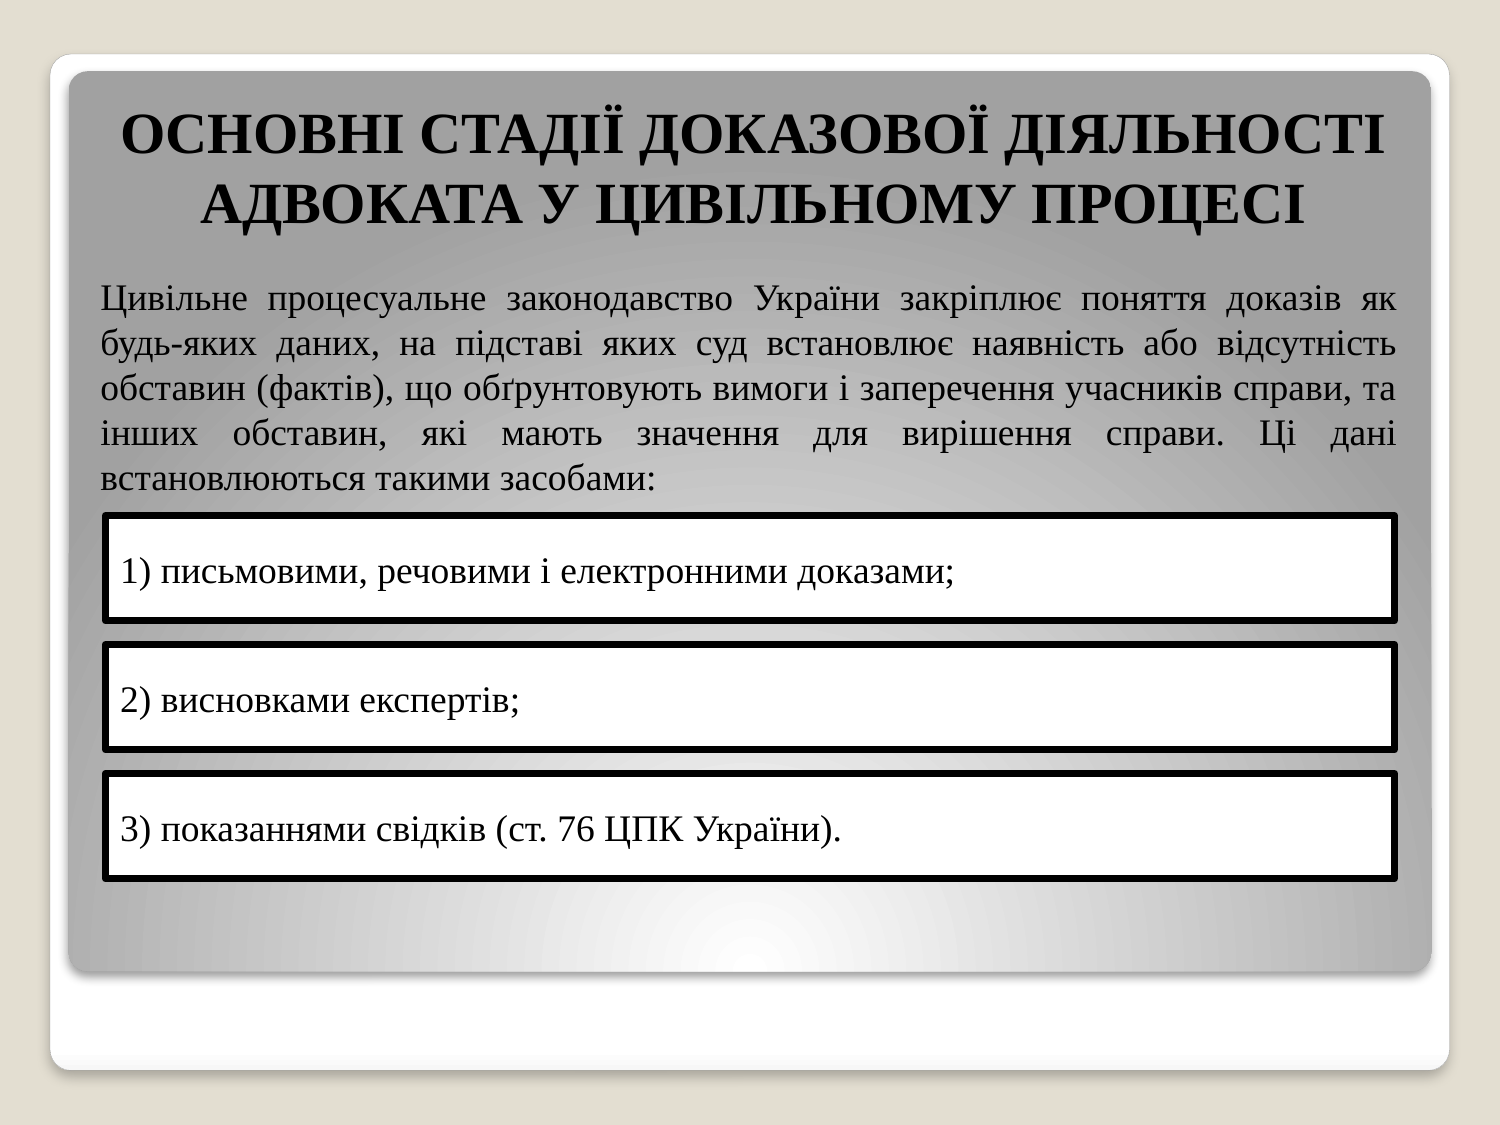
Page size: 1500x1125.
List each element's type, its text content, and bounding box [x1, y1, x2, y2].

text_box 3) показаннями свідків (ст. 76 ЦПК України). [102, 770, 1398, 882]
text_box 2) висновками експертів; [102, 641, 1398, 753]
title ОСНОВНІ СТАДІЇ ДОКАЗОВОЇ ДІЯЛЬНОСТІ АДВОКАТА У ЦИВІЛЬНОМУ ПРОЦЕСІ [82, 70, 1425, 243]
text_box 1) письмовими, речовими і електронними доказами; [102, 512, 1398, 624]
list Цивільне процесуальне законодавство України закріплює поняття доказів як будь-яких даних, на підставі яких суд встановлює наявність або відсутність обставин (фактів), що обґрунтовують вимоги і заперечення учасників справи, та інших обставин, які мають значення для вирішення справи. Ці дані встановлюються такими засобами: [70, 257, 1413, 540]
